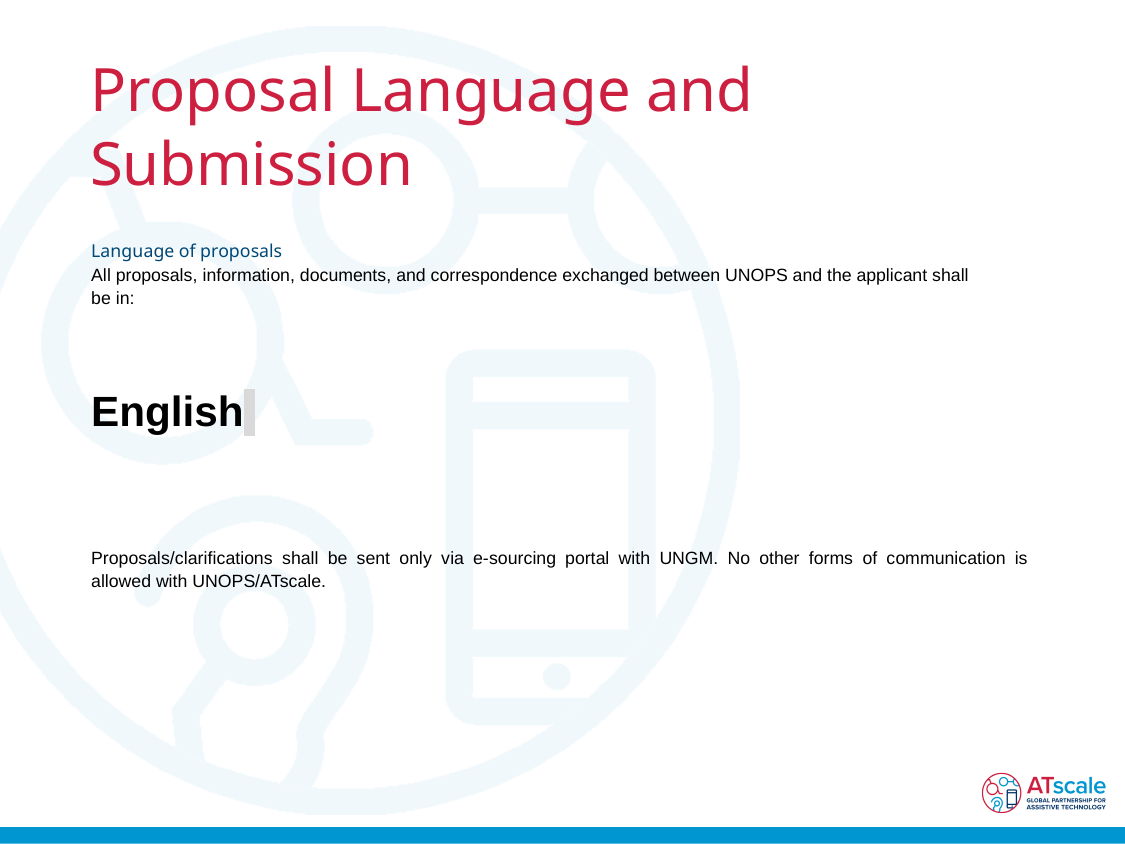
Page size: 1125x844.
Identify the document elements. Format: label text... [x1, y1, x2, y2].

picture [981, 772, 1107, 814]
title Proposal Language and Submission [75, 44, 1048, 208]
list Language of proposals All proposals, information, documents, and correspondence exchanged between UNOPS and the applicant shall be in: English Proposals/clarifications shall be sent only via e-sourcing portal with UNGM. No other forms of communication is allowed with UNOPS/ATscale. [76, 218, 1047, 714]
